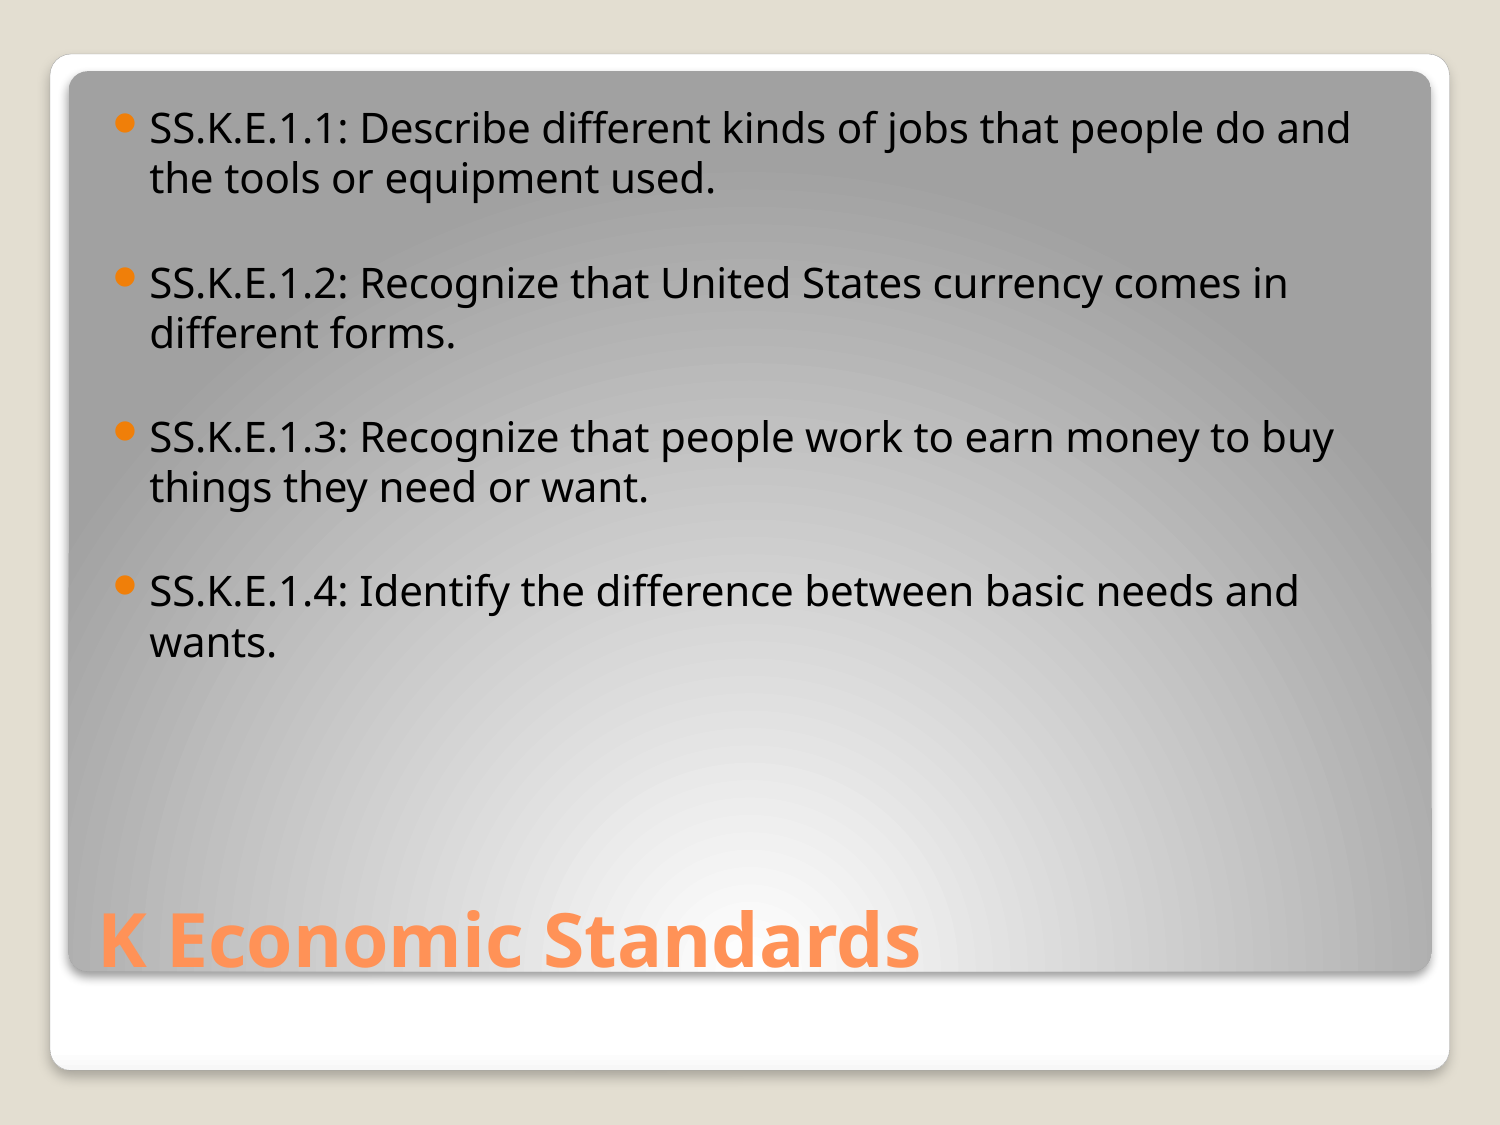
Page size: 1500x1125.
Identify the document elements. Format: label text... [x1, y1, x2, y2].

title K Economic Standards [82, 817, 1425, 990]
list SS.K.E.1.1: Describe different kinds of jobs that people do and the tools or equipment used. SS.K.E.1.2: Recognize that United States currency comes in different forms. SS.K.E.1.3: Recognize that people work to earn money to buy things they need or want. SS.K.E.1.4: Identify the difference between basic needs and wants. [82, 86, 1425, 774]
